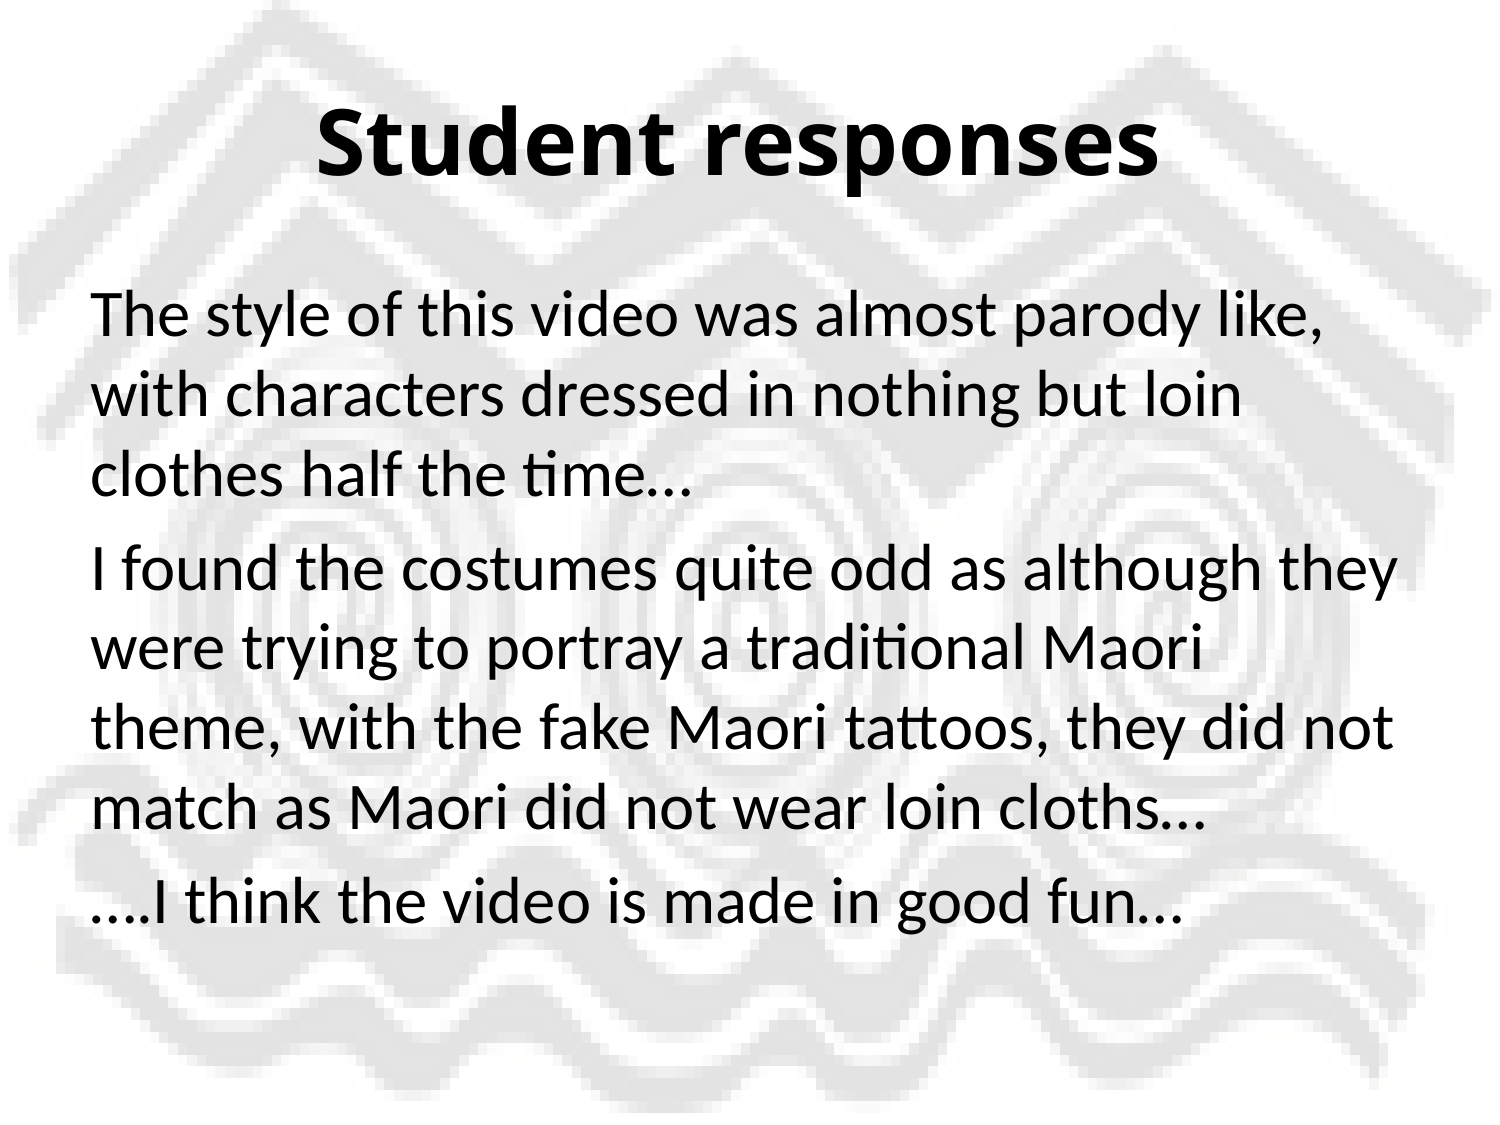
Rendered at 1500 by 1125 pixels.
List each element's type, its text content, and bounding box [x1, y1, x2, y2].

title Student responses [75, 45, 1425, 233]
list The style of this video was almost parody like, with characters dressed in nothing but loin clothes half the time… I found the costumes quite odd as although they were trying to portray a traditional Maori theme, with the fake Maori tattoos, they did not match as Maori did not wear loin cloths… ….I think the video is made in good fun… [75, 262, 1425, 1005]
